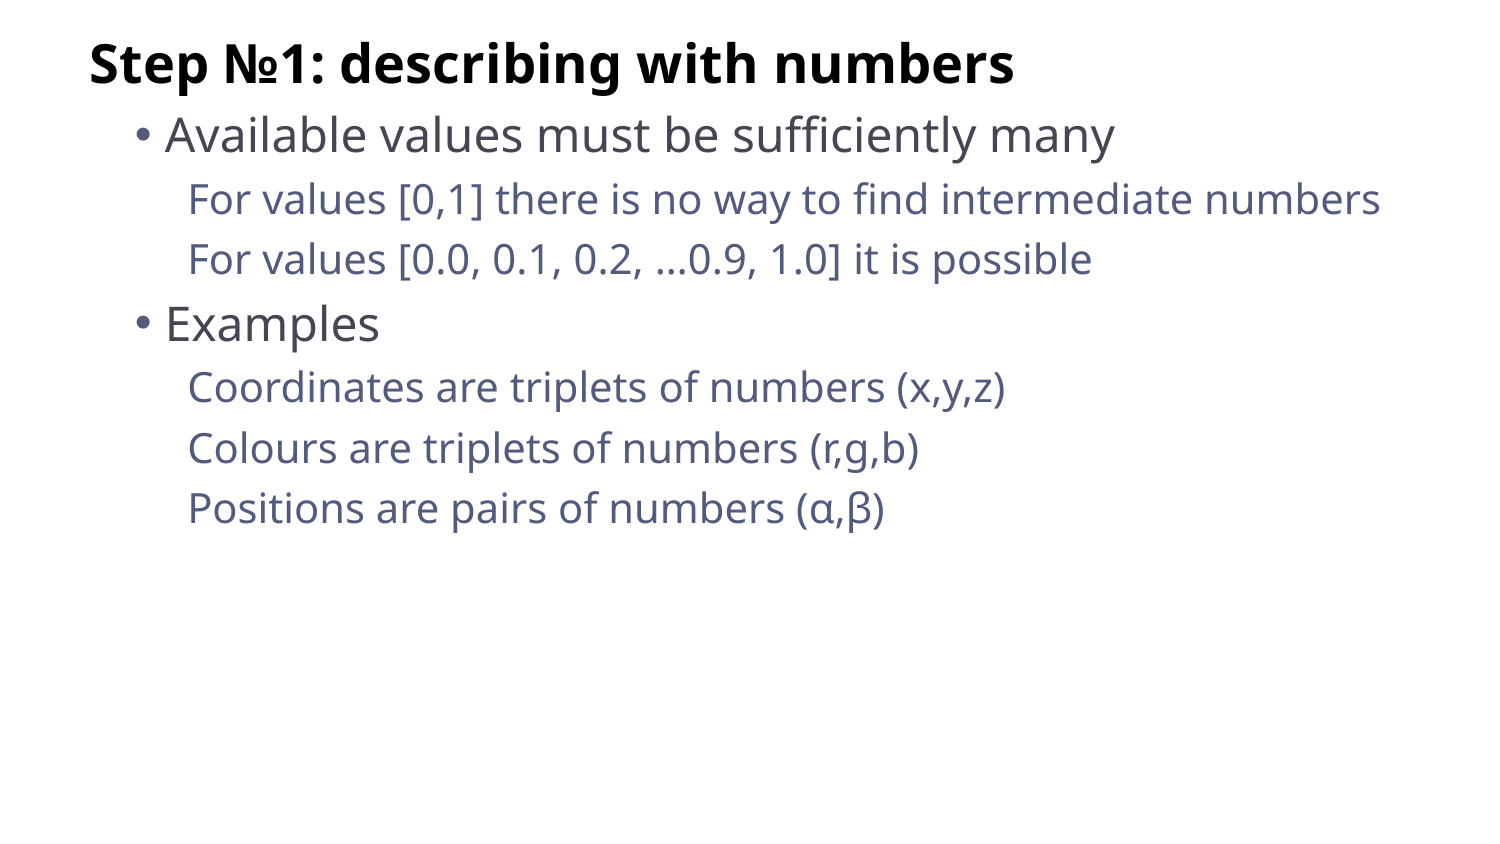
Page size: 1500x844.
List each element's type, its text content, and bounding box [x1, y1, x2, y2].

list Step №1: describing with numbers Available values must be sufficiently many For values [0,1] there is no way to find intermediate numbers For values [0.0, 0.1, 0.2, …0.9, 1.0] it is possible Examples Coordinates are triplets of numbers (x,y,z) Colours are triplets of numbers (r,g,b) Positions are pairs of numbers (α,β) [75, 21, 1475, 835]
